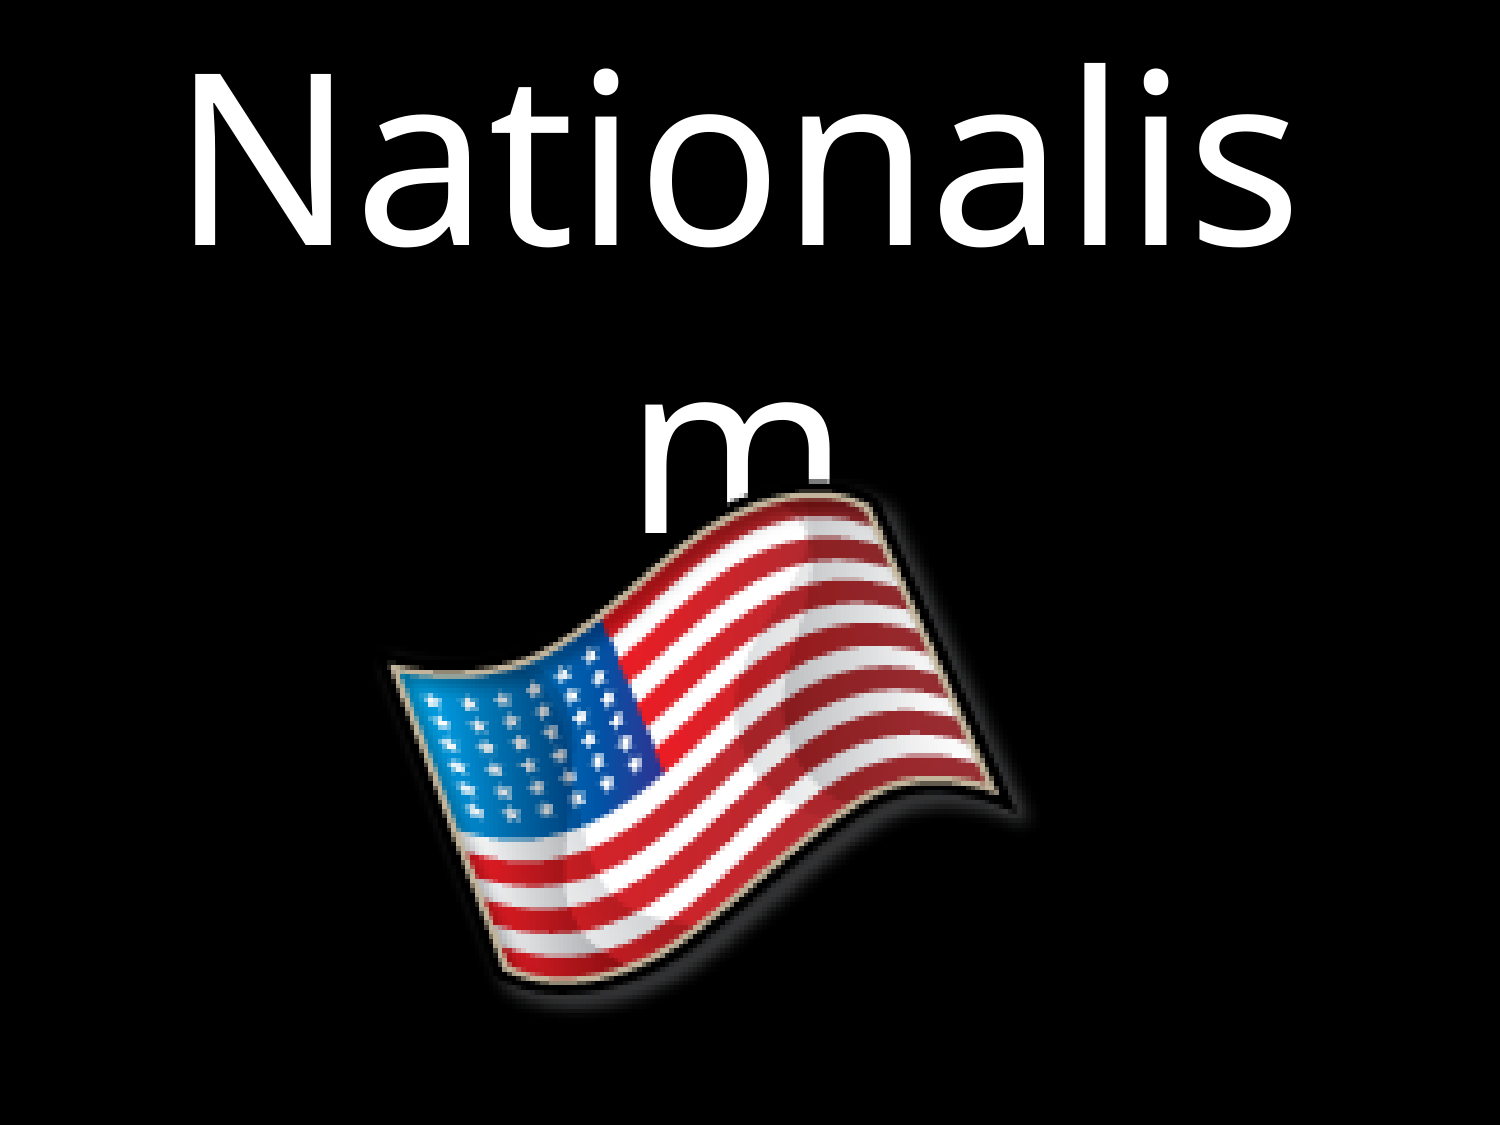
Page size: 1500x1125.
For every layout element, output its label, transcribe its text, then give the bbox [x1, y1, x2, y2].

title Nationalism [62, 200, 1413, 388]
picture [349, 424, 1051, 1052]
